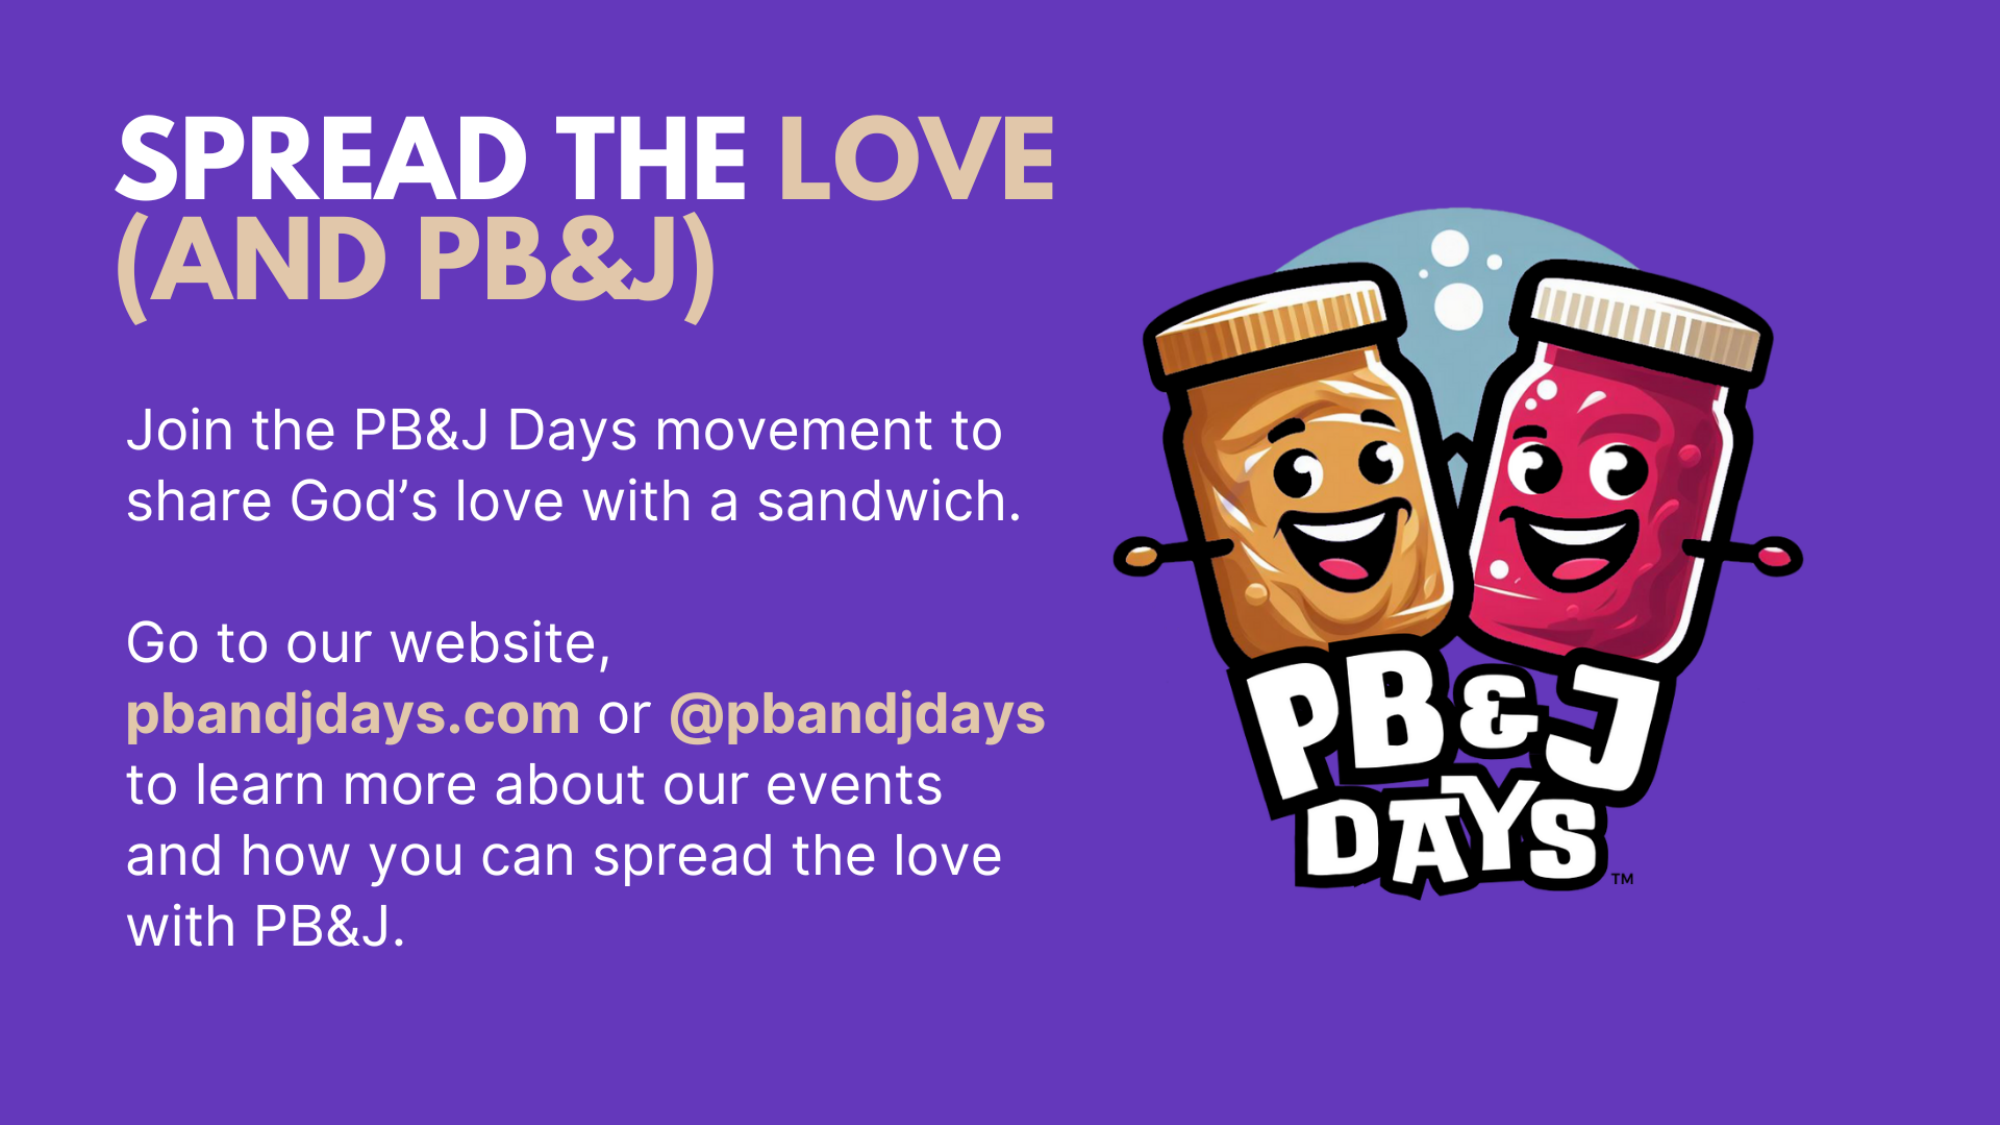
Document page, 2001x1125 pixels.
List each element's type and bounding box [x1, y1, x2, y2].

list [0, 0, 2000, 1125]
